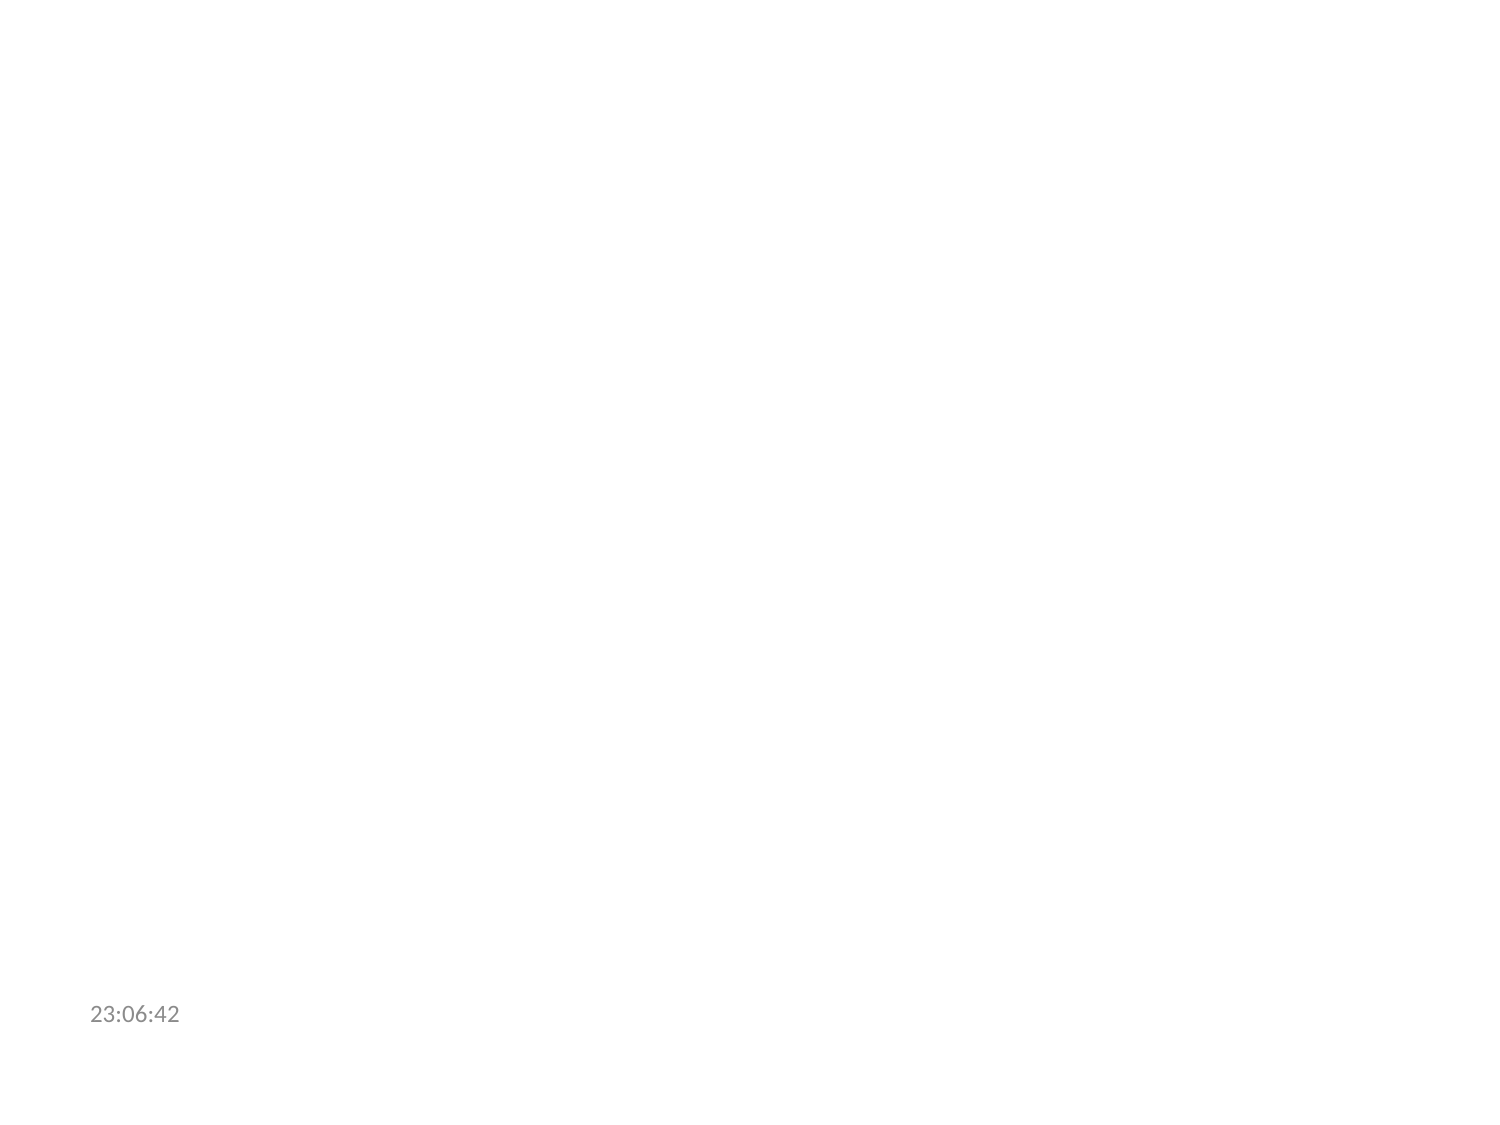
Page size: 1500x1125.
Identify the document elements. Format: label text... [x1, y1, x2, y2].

text_box 15:35:09 [75, 982, 425, 1043]
